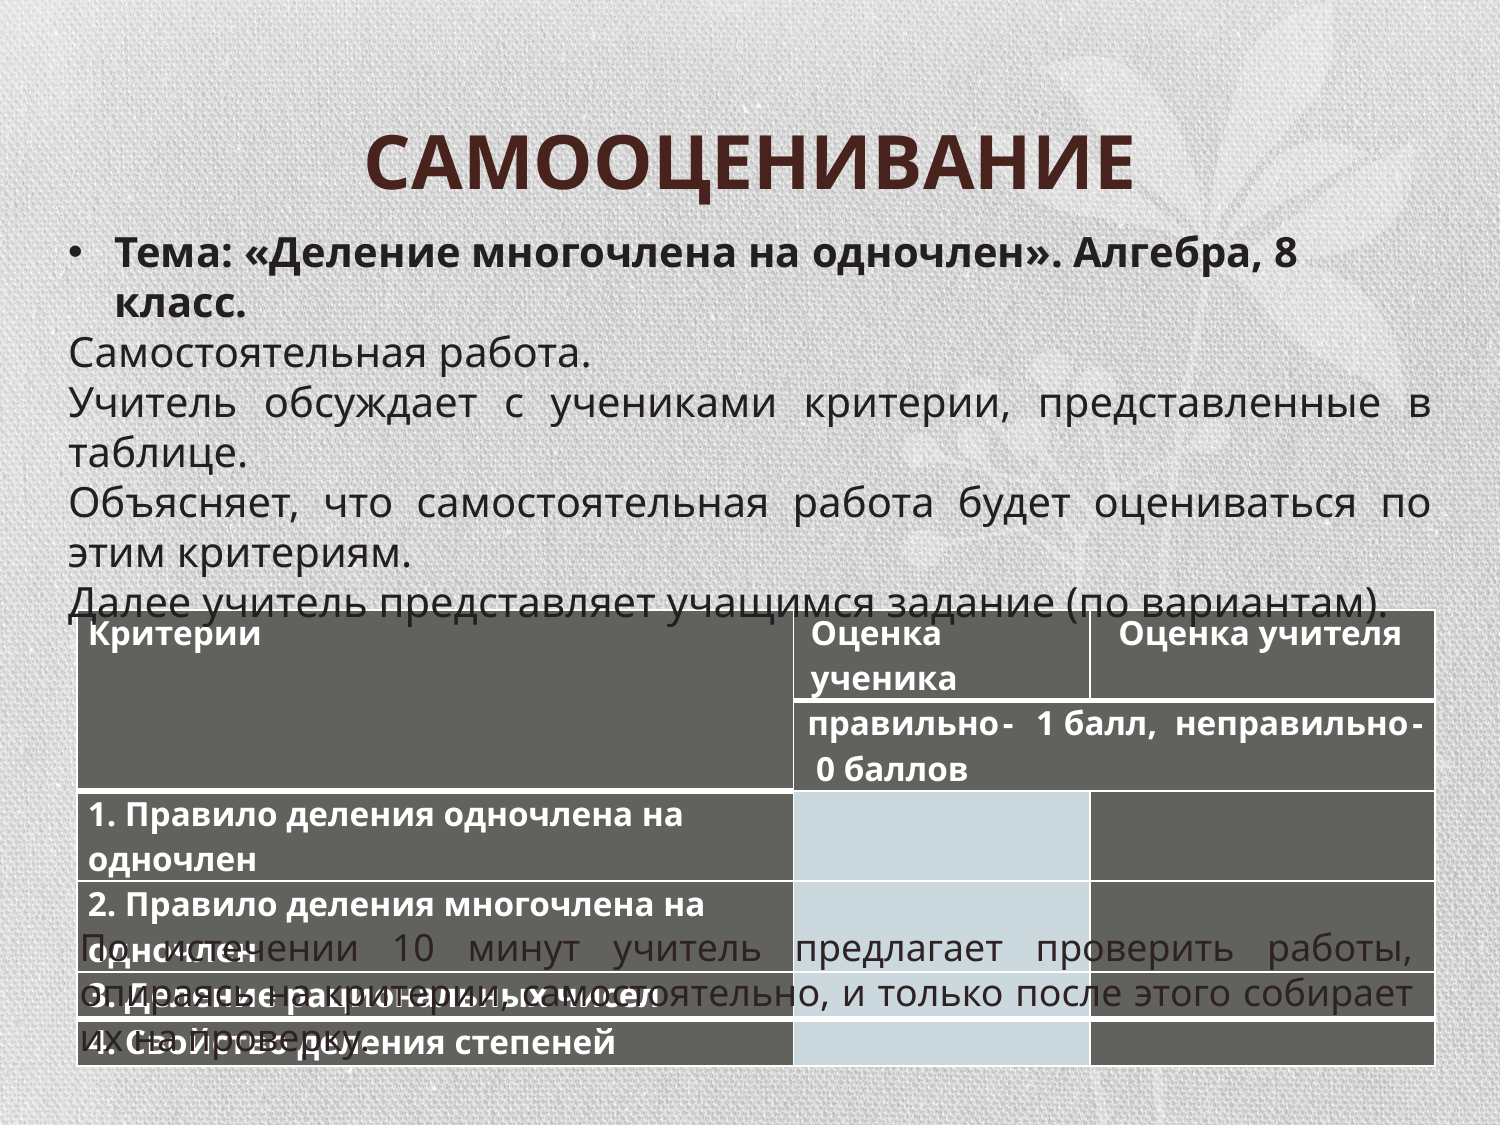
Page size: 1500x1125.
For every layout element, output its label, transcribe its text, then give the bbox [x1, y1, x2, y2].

text_box Тема: «Деление многочлена на одночлен». Алгебра, 8 класс. Самостоятельная работа. Учитель обсуждает с учениками критерии, представленные в таблице. Объясняет, что самостоятельная работа будет оцениваться по этим критериям. Далее учитель представляет учащимся задание (по вариантам). [53, 218, 1447, 634]
title САМООЦЕНИВАНИЕ [45, 37, 1455, 213]
table_cell [794, 792, 1089, 880]
table_header Оценка учителя [1091, 634, 1434, 698]
table_cell [1091, 882, 1434, 971]
table_cell [794, 882, 1089, 916]
table_header Оценка ученика [794, 634, 1089, 698]
table_cell [1091, 792, 1434, 880]
text_box По истечении 10 минут учитель предлагает проверить работы, опираясь на критерии, самостоятельно, и только после этого собирает их на проверку. [64, 916, 1429, 1067]
table_cell [1429, 973, 1434, 1016]
table_cell 2. Правило деления многочлена на одночлен [78, 882, 793, 916]
table_cell 1. Правило деления одночлена на одночлен [78, 794, 793, 880]
table_header Критерии [78, 634, 793, 788]
table_cell [1429, 1022, 1434, 1065]
table_cell правильно - 1 балл, неправильно - 0 баллов [794, 703, 1434, 790]
